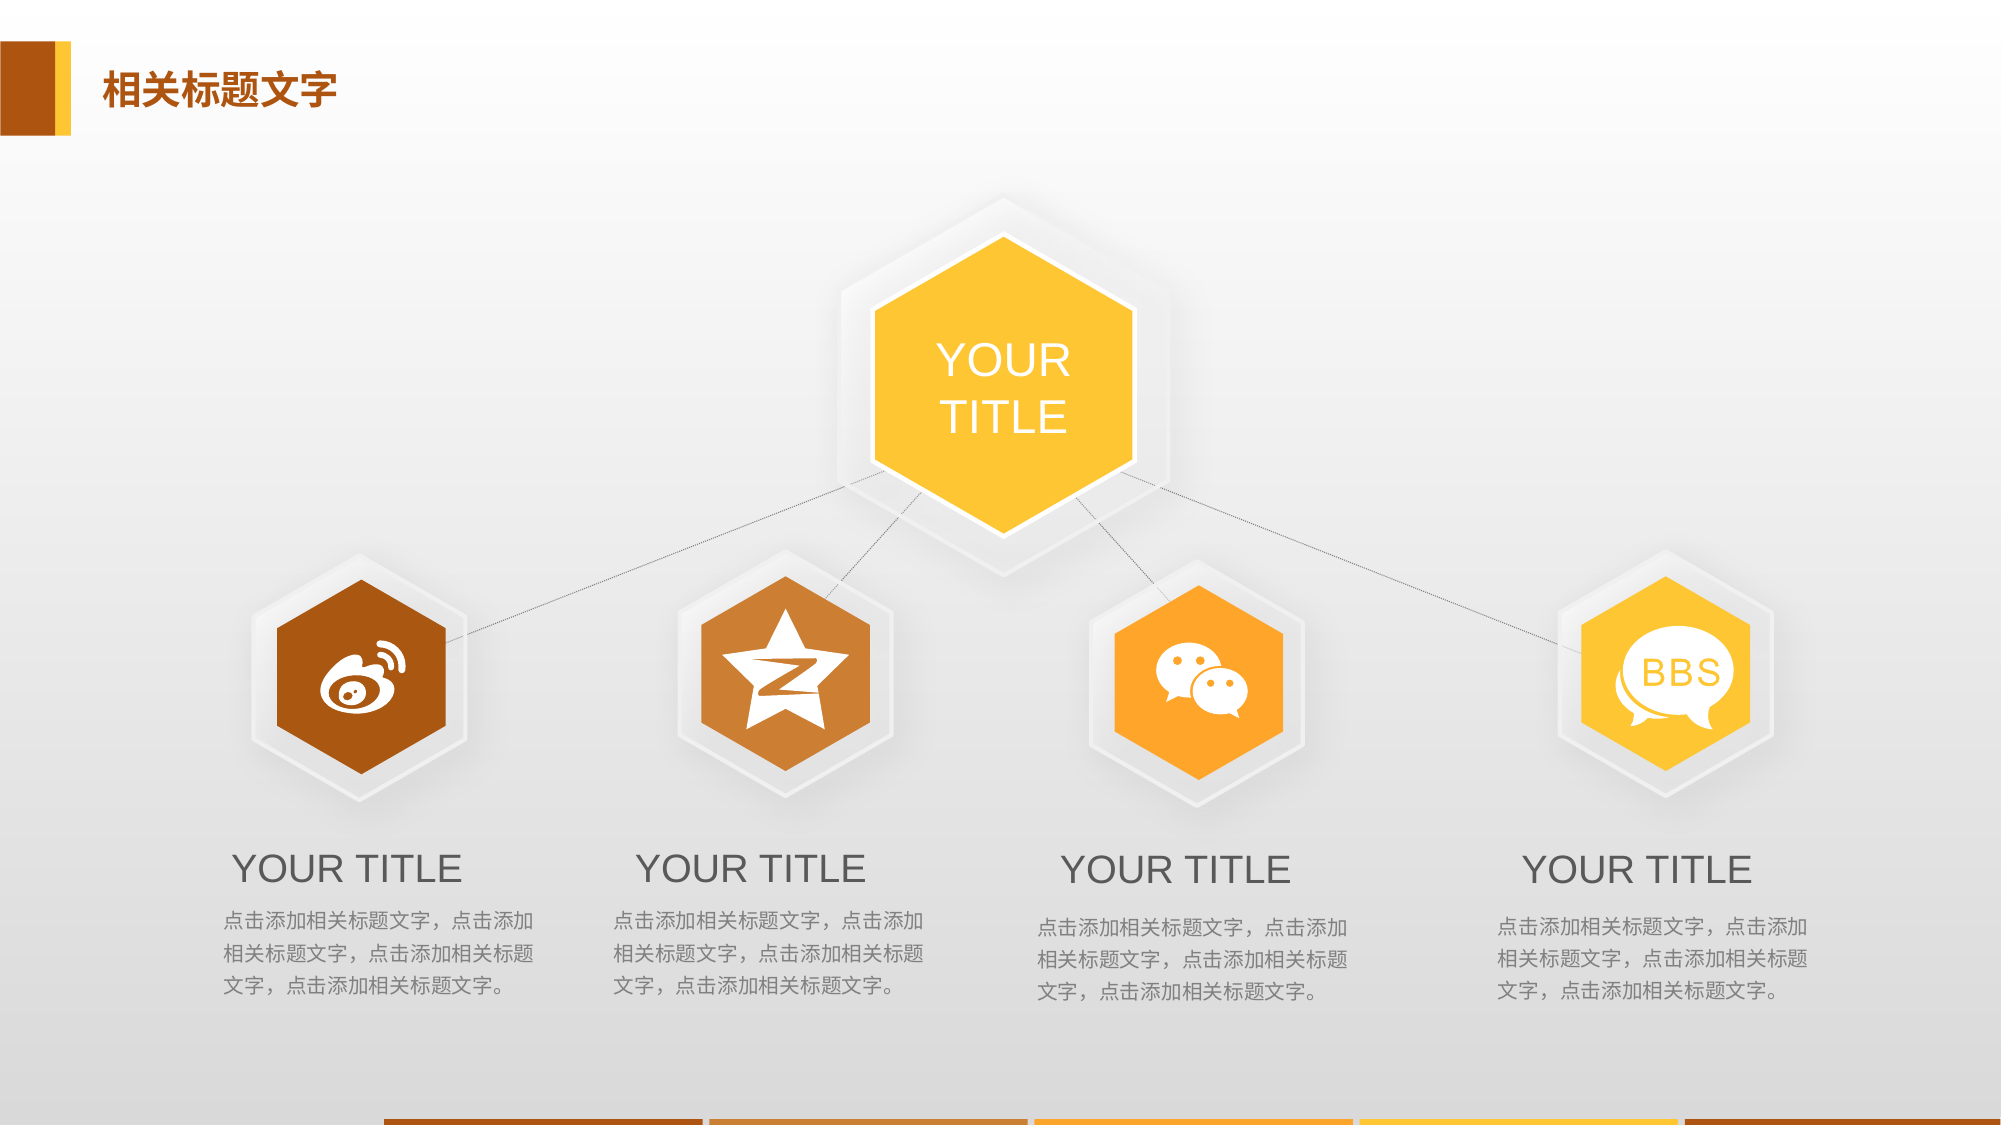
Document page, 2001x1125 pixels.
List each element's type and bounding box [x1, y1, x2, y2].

text_box [0, 41, 2001, 1125]
